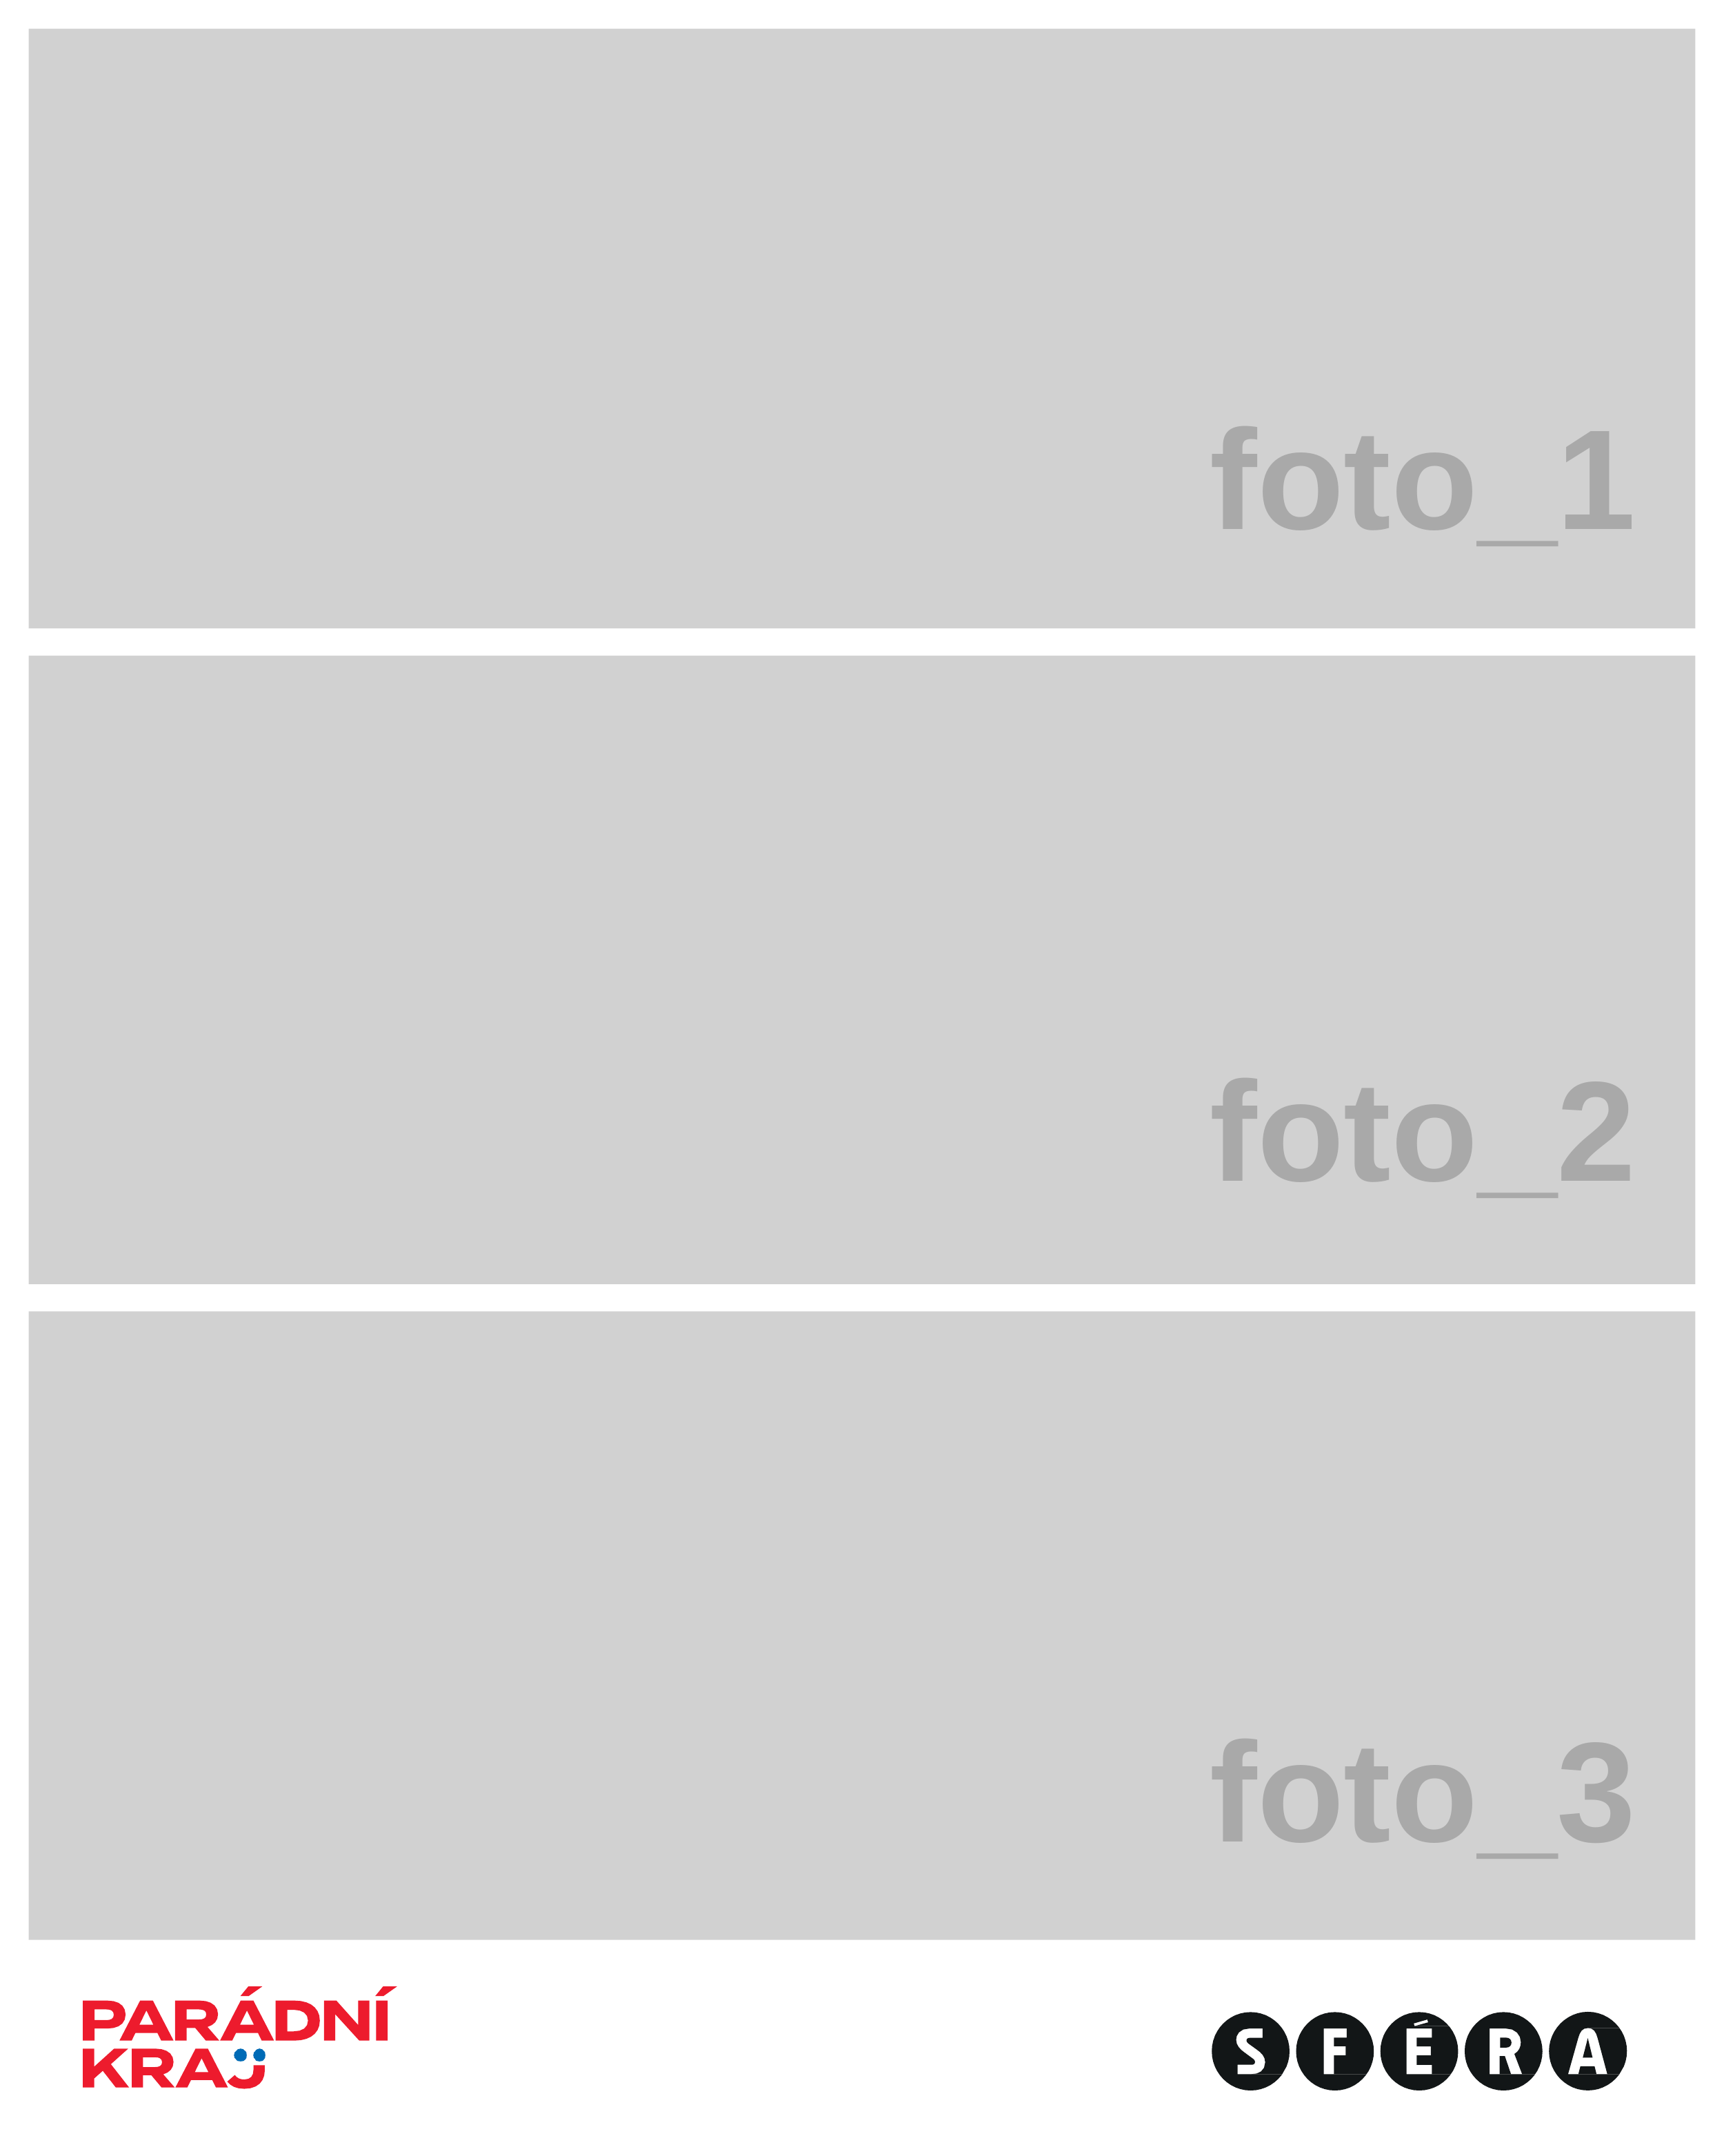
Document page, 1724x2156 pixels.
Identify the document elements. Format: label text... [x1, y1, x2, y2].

picture [234, 2048, 247, 2062]
text_box foto_1 [1208, 385, 1639, 558]
text_box foto_2 [1208, 1037, 1639, 1210]
picture [253, 2048, 265, 2062]
text_box foto_3 [1208, 1697, 1639, 1870]
